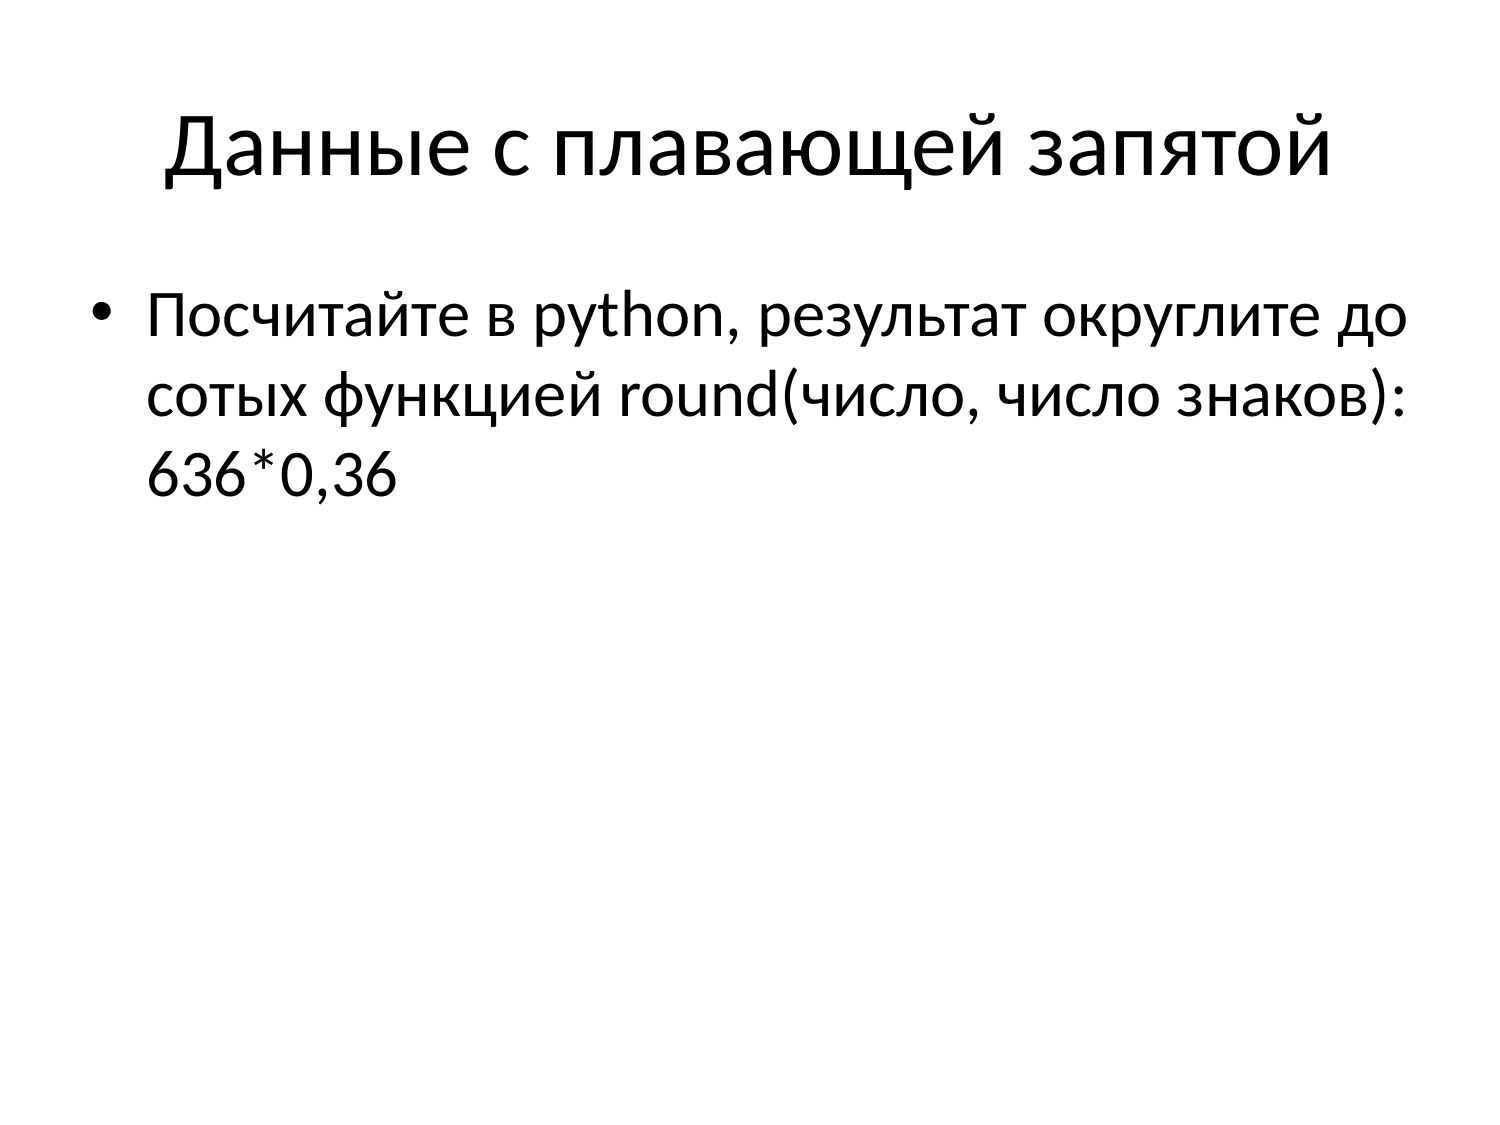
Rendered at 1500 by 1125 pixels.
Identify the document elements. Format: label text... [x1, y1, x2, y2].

title Данные с плавающей запятой [75, 45, 1425, 233]
list Посчитайте в python, результат округлите до сотых функцией round(число, число знаков): 636*0,36 [75, 262, 1425, 1005]
